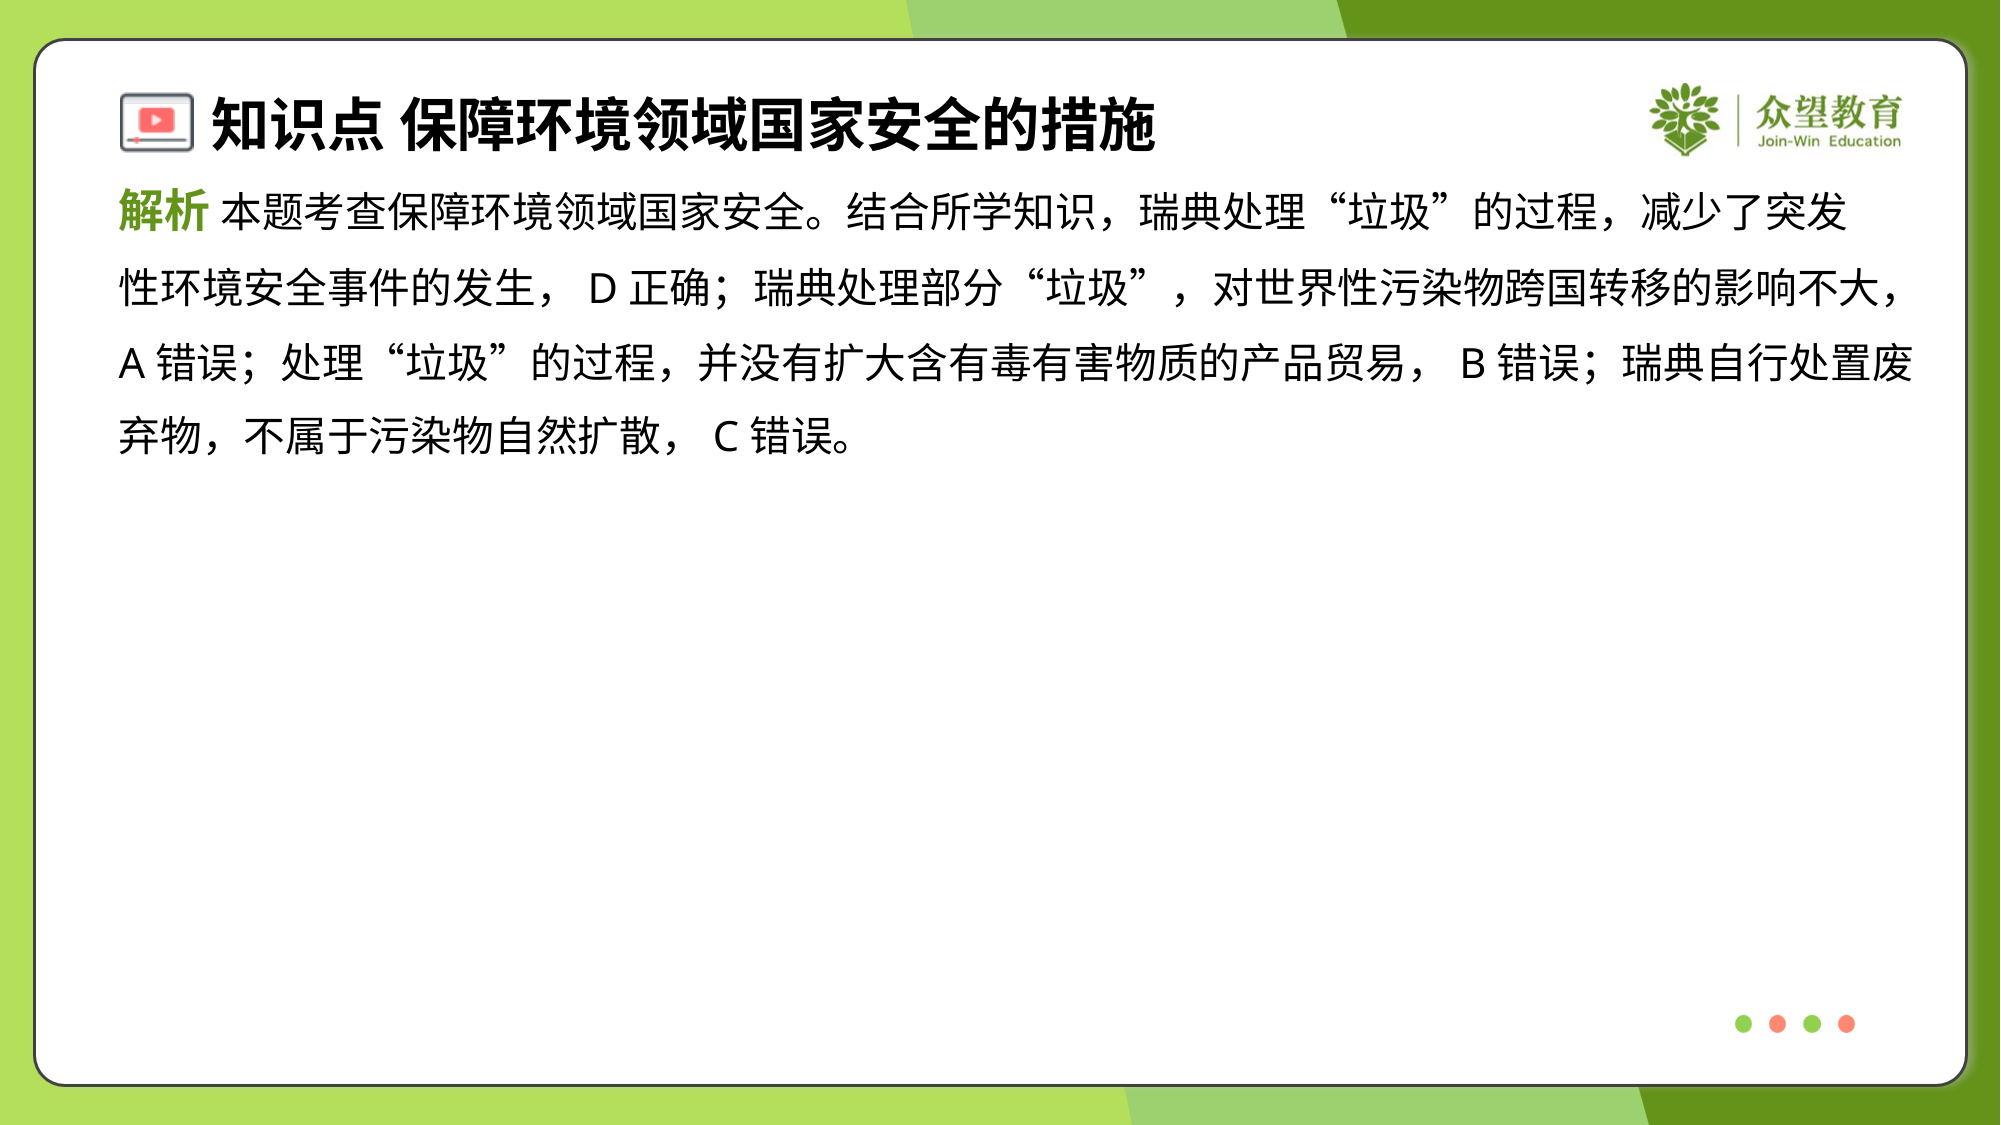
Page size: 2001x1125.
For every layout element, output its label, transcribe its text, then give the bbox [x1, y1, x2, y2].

text_box 解析 本题考查保障环境领域国家安全。结合所学知识，瑞典处理“垃圾”的过程，减少了突发 性环境安全事件的发生，D正确；瑞典处理部分“垃圾”，对世界性污染物跨国转移的影响不大， A错误；处理“垃圾”的过程，并没有扩大含有毒有害物质的产品贸易，B错误；瑞典自行处置废 弃物，不属于污染物自然扩散，C错误。 [118, 159, 1883, 452]
picture [0, 0, 2000, 1125]
